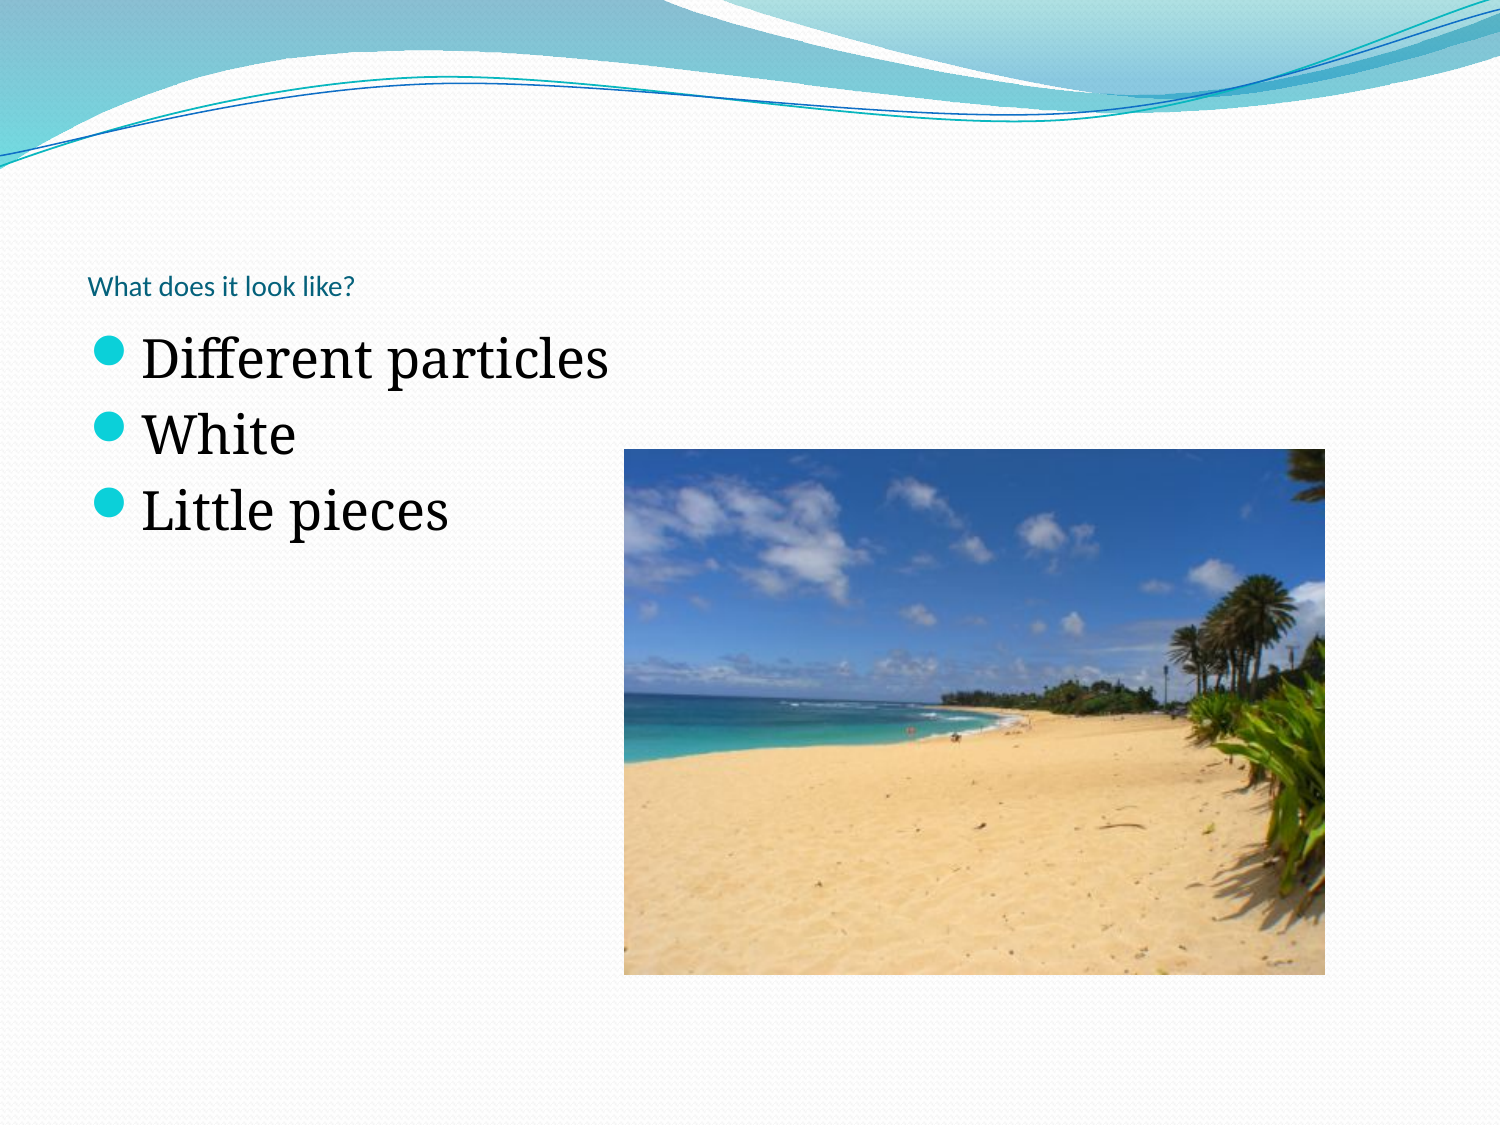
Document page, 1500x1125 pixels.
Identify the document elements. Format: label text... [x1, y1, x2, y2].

list Different particles White Little pieces [75, 317, 1425, 1038]
picture [624, 449, 1326, 976]
title What does it look like? [87, 149, 1438, 338]
